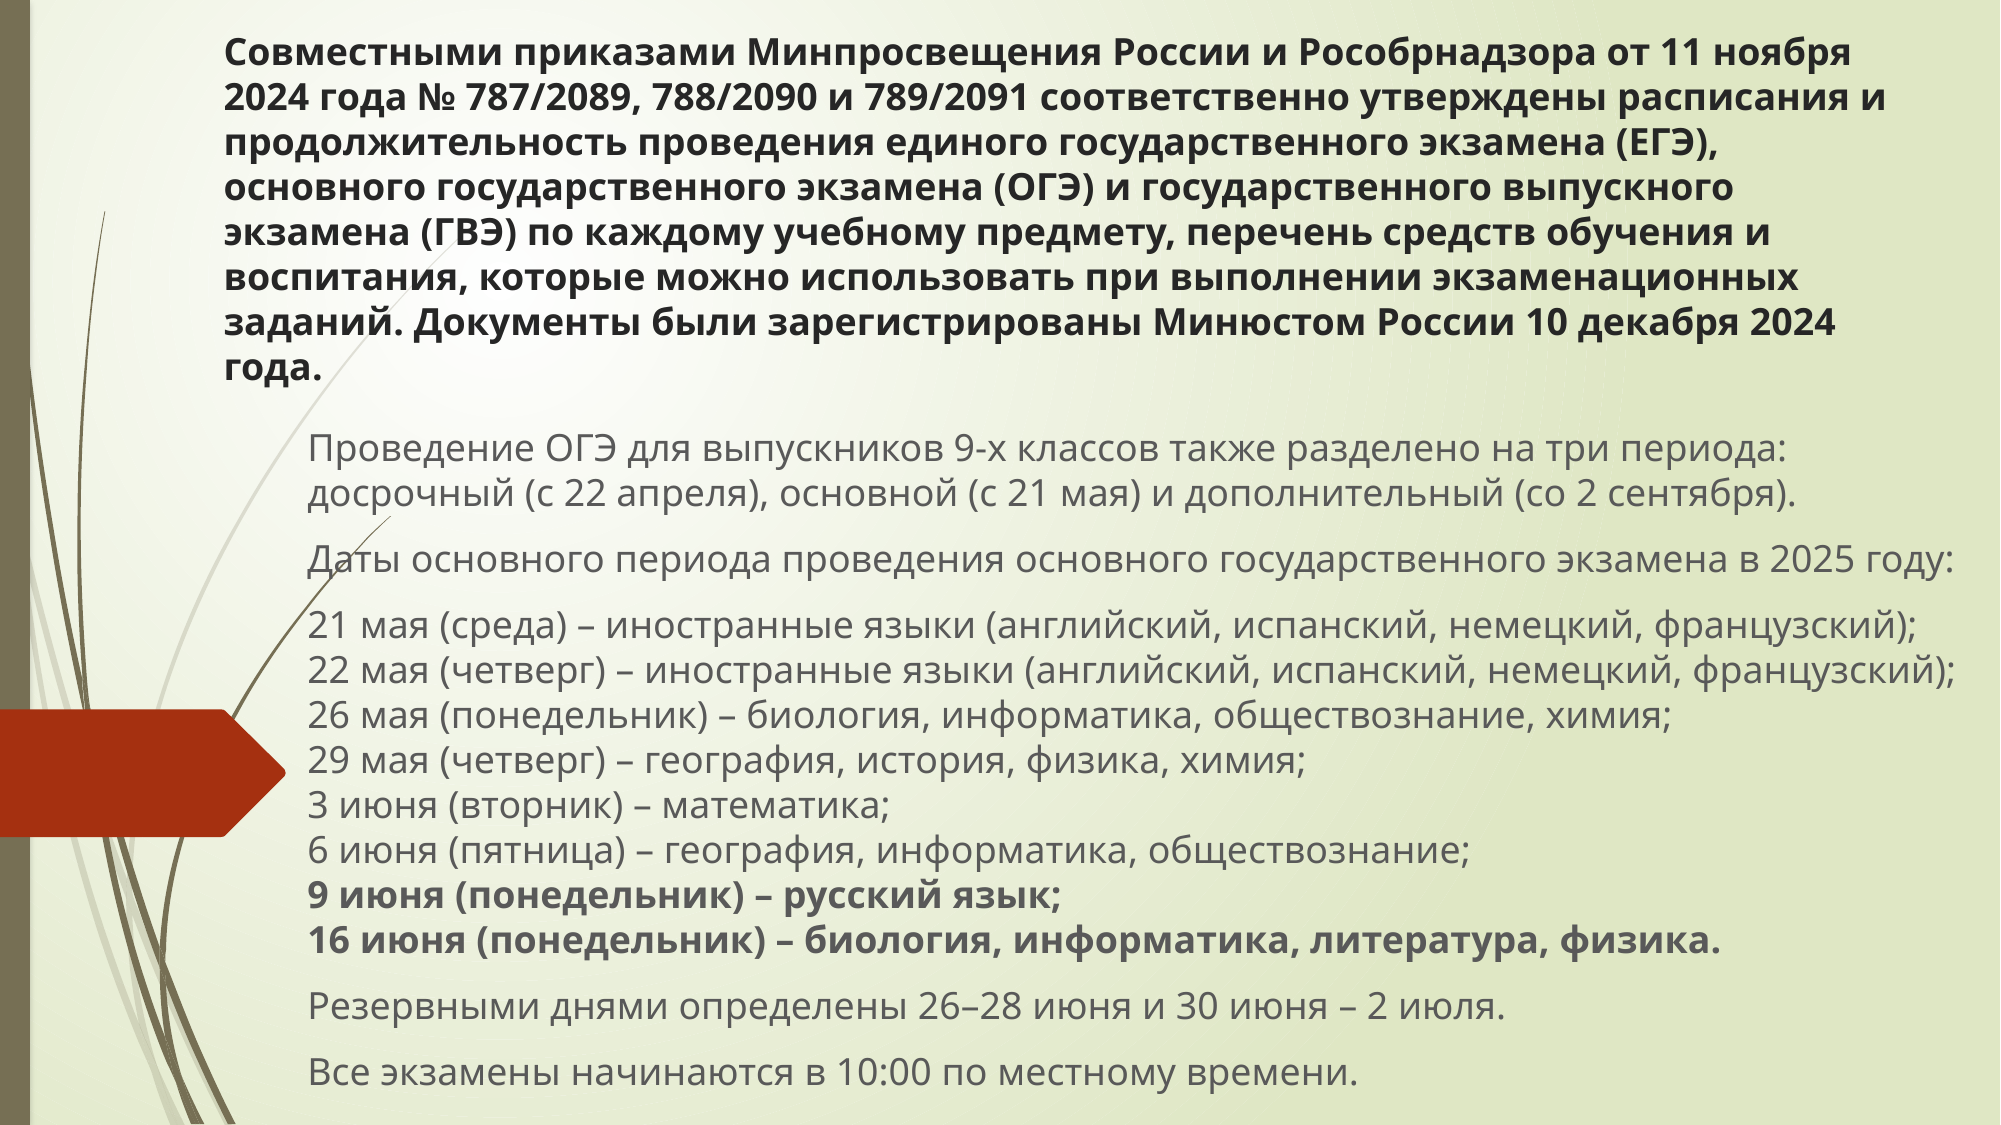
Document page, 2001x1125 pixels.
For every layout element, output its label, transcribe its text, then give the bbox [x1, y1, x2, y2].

title Совместными приказами Минпросвещения России и Рособрнадзора от 11 ноября 2024 года № 787/2089, 788/2090 и 789/2091 соответственно утверждены расписания и продолжительность проведения единого государственного экзамена (ЕГЭ), основного государственного экзамена (ОГЭ) и государственного выпускного экзамена (ГВЭ) по каждому учебному предмету, перечень средств обучения и воспитания, которые можно использовать при выполнении экзаменационных заданий. Документы были зарегистрированы Минюстом России 10 декабря 2024 года. [208, 50, 1925, 396]
subtitle Проведение ОГЭ для выпускников 9-х классов также разделено на три периода: досрочный (с 22 апреля), основной (с 21 мая) и дополнительный (со 2 сентября). Даты основного периода проведения основного государственного экзамена в 2025 году: 21 мая (среда) – иностранные языки (английский, испанский, немецкий, французский); 22 мая (четверг) – иностранные языки (английский, испанский, немецкий, французский); 26 мая (понедельник) – биология, информатика, обществознание, химия; 29 мая (четверг) – география, история, физика, химия; 3 июня (вторник) – математика; 6 июня (пятница) – география, информатика, обществознание; 9 июня (понедельник) – русский язык; 16 июня (понедельник) – биология, информатика, литература, физика. Резервными днями определены 26–28 июня и 30 июня – 2 июля. Все экзамены начинаются в 10:00 по местному времени. [292, 416, 1984, 1125]
